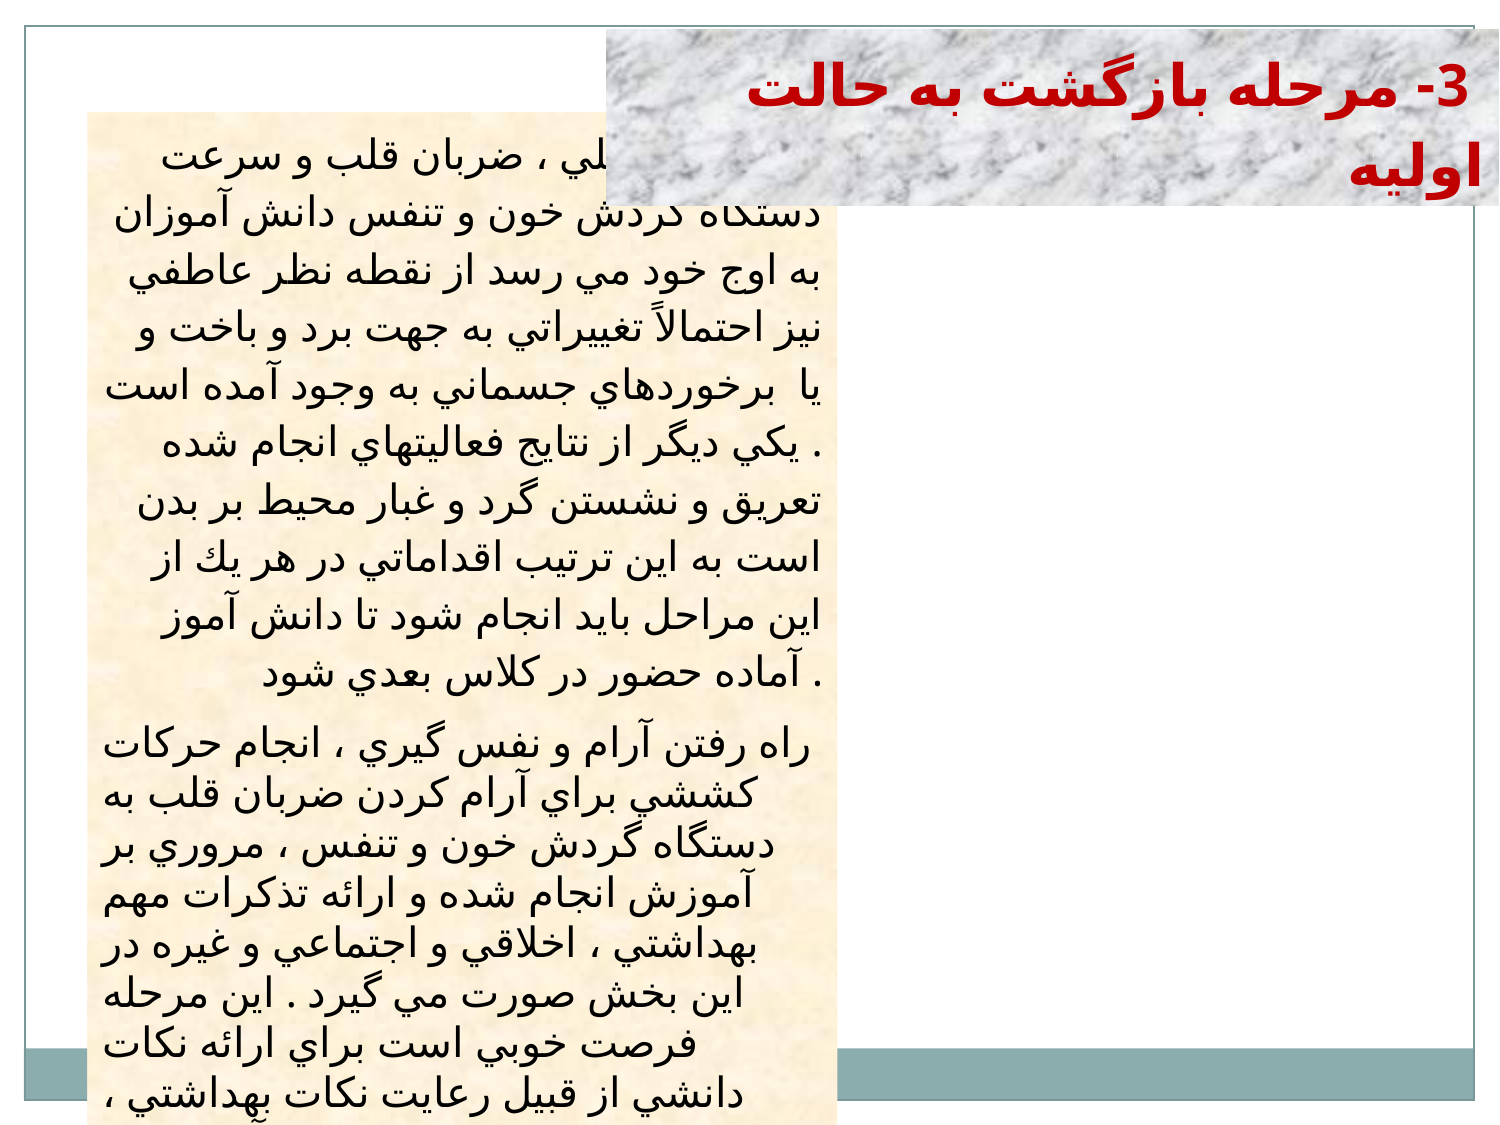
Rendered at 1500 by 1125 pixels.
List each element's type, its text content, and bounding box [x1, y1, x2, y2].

text_box 3- مرحله بازگشت به حالت اوليه [606, 29, 1499, 206]
text_box در مرحله اصلي ، ضربان قلب و سرعت دستگاه گردش خون و تنفس دانش آموزان به اوج خود مي رسد از نقطه نظر عاطفي نيز احتمالاً تغييراتي به جهت برد و باخت و يا برخوردهاي جسماني به وجود آمده است . يكي ديگر از نتايج فعاليتهاي انجام شده تعريق و نشستن گرد و غبار محيط بر بدن است به اين ترتيب اقداماتي در هر يك از اين مراحل بايد انجام شود تا دانش آموز آماده حضور در كلاس بعدي شود . راه رفتن آرام و نفس گيري ، انجام حركات كششي براي آرام كردن ضربان قلب به دستگاه گردش خون و تنفس ، مروري بر آموزش انجام شده و ارائه تذكرات مهم بهداشتي ، اخلاقي و اجتماعي و غيره در اين بخش صورت مي گيرد . اين مرحله فرصت خوبي است براي ارائه نكات دانشي از قبيل رعايت نكات بهداشتي ، ايمني و … ميباشد . سپس دانش آموزان به امر نظافت و شستشو مي پردازند . اين مرحله نيز 20 درصد برنامه را بخود اختصاص مي دهد [87, 112, 838, 1125]
